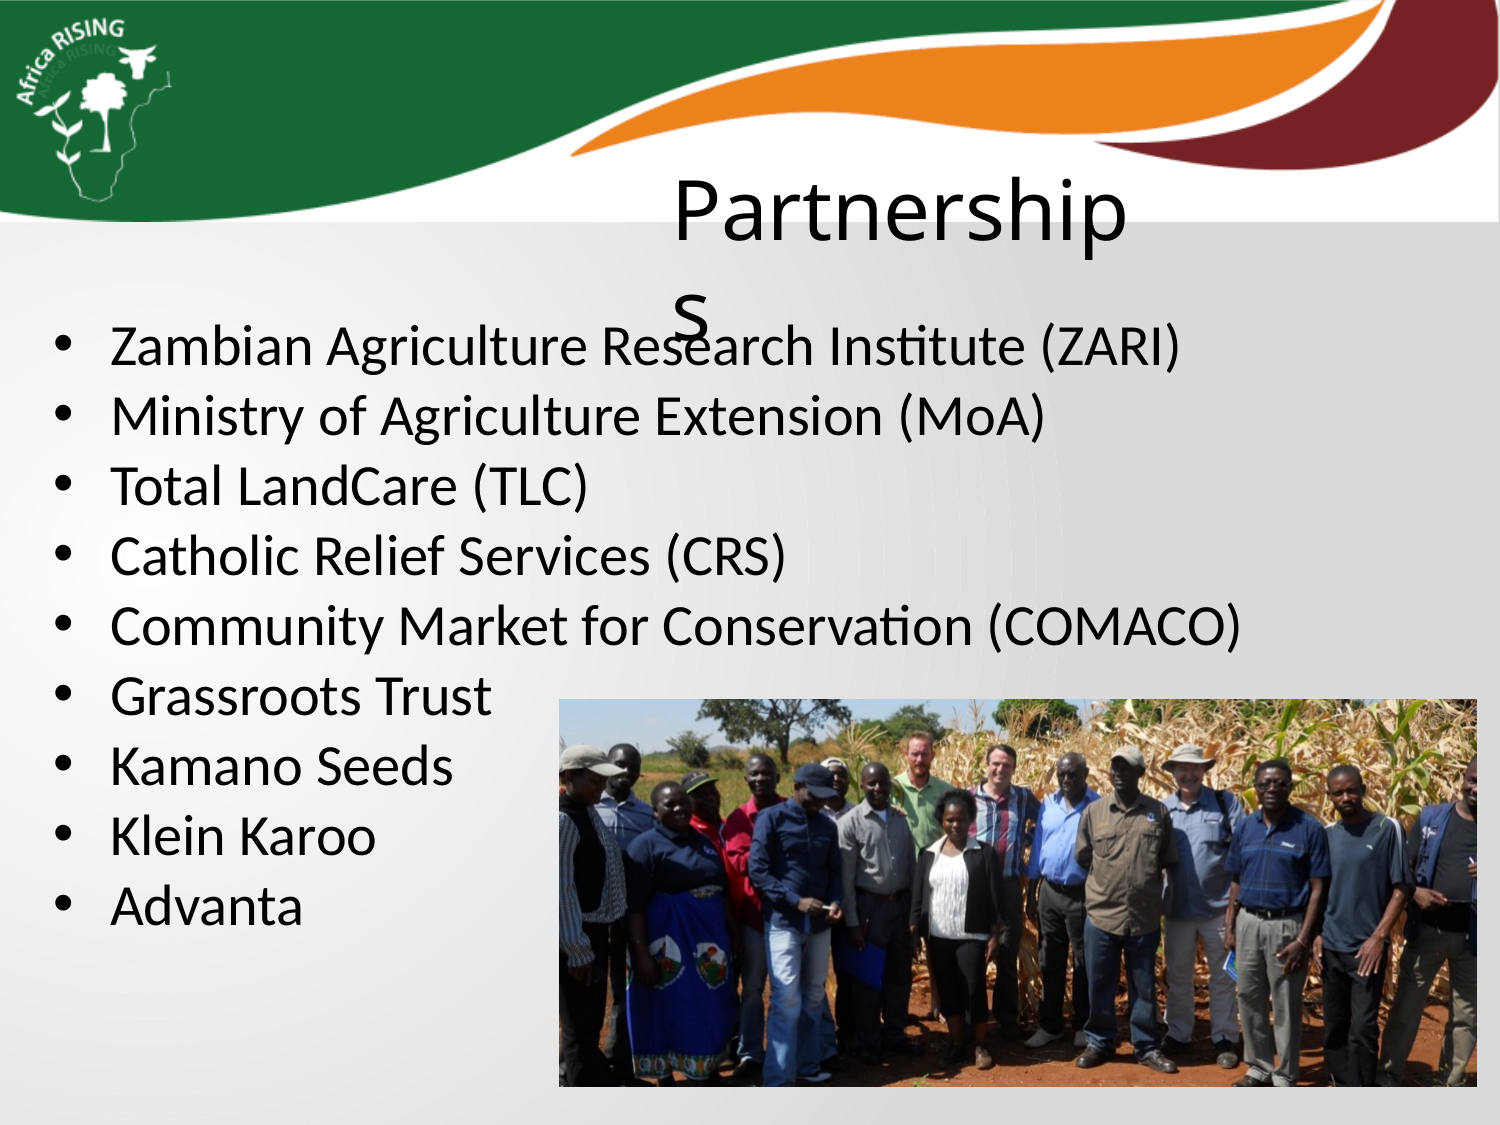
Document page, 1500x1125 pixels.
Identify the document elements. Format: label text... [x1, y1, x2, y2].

list Partnerships [637, 149, 1163, 288]
picture [0, 0, 1499, 222]
picture [559, 699, 1477, 1088]
text_box Zambian Agriculture Research Institute (ZARI) Ministry of Agriculture Extension (MoA) Total LandCare (TLC) Catholic Relief Services (CRS) Community Market for Conservation (COMACO) Grassroots Trust Kamano Seeds Klein Karoo Advanta [38, 299, 1477, 945]
